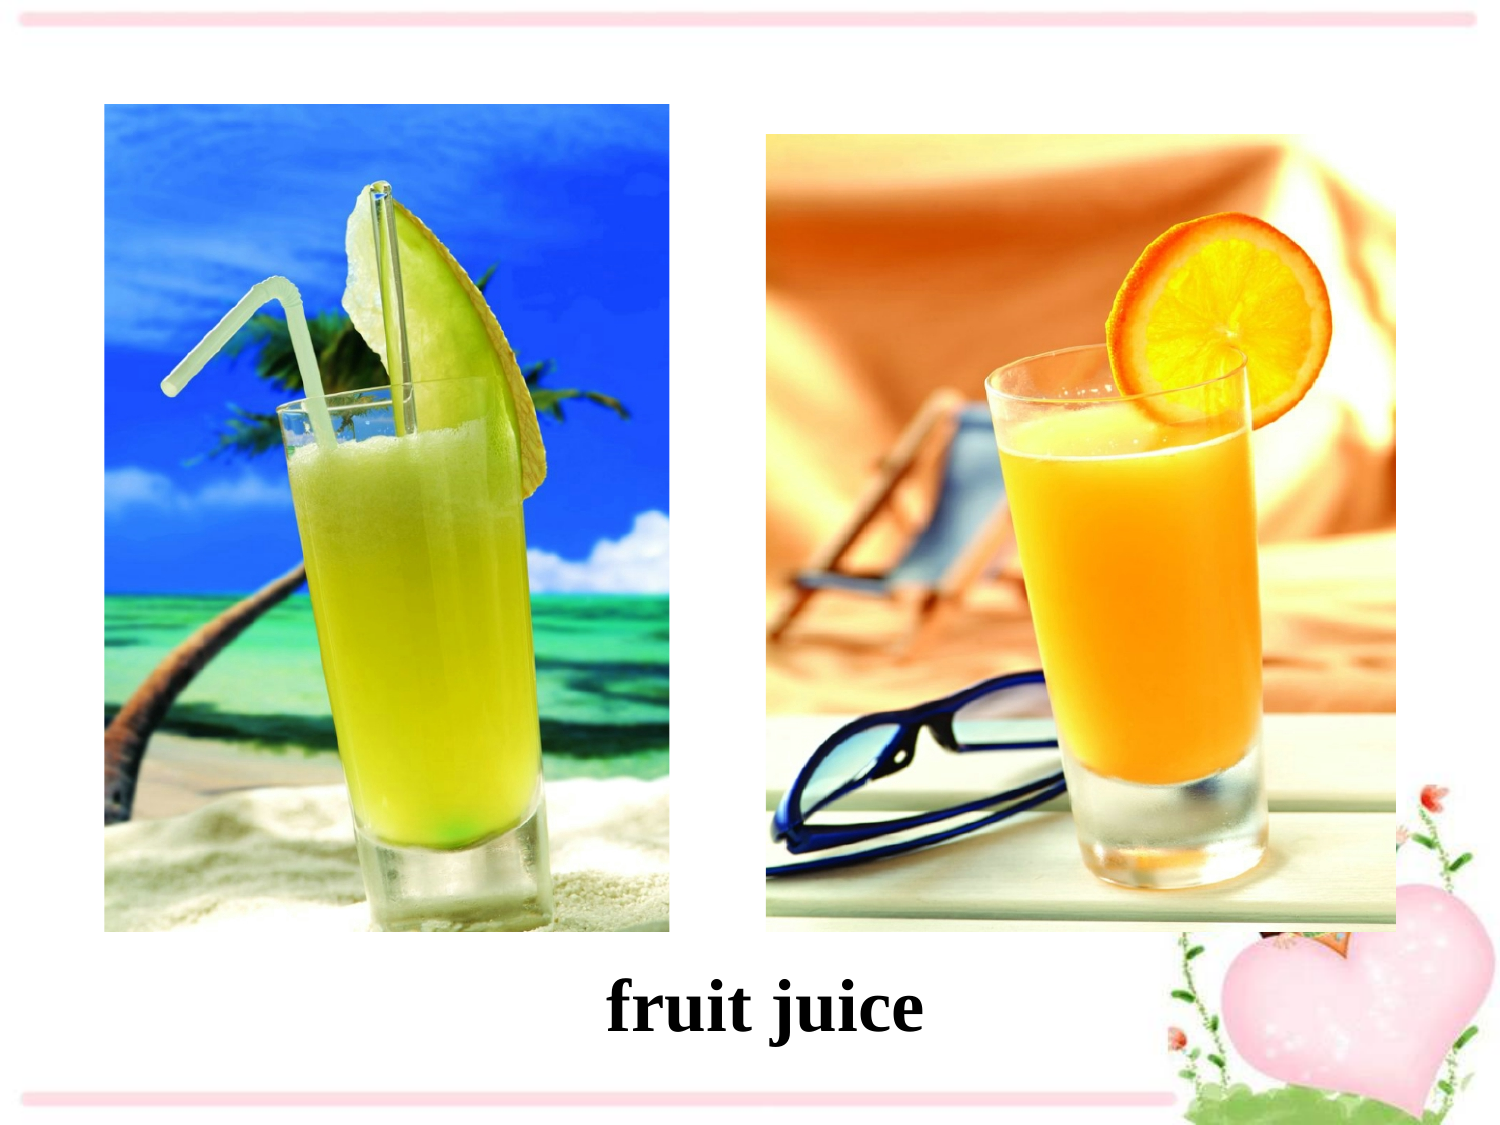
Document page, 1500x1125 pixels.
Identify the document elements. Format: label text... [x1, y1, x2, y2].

picture [0, 0, 1500, 1125]
text_box fruit juice [513, 946, 1018, 1056]
